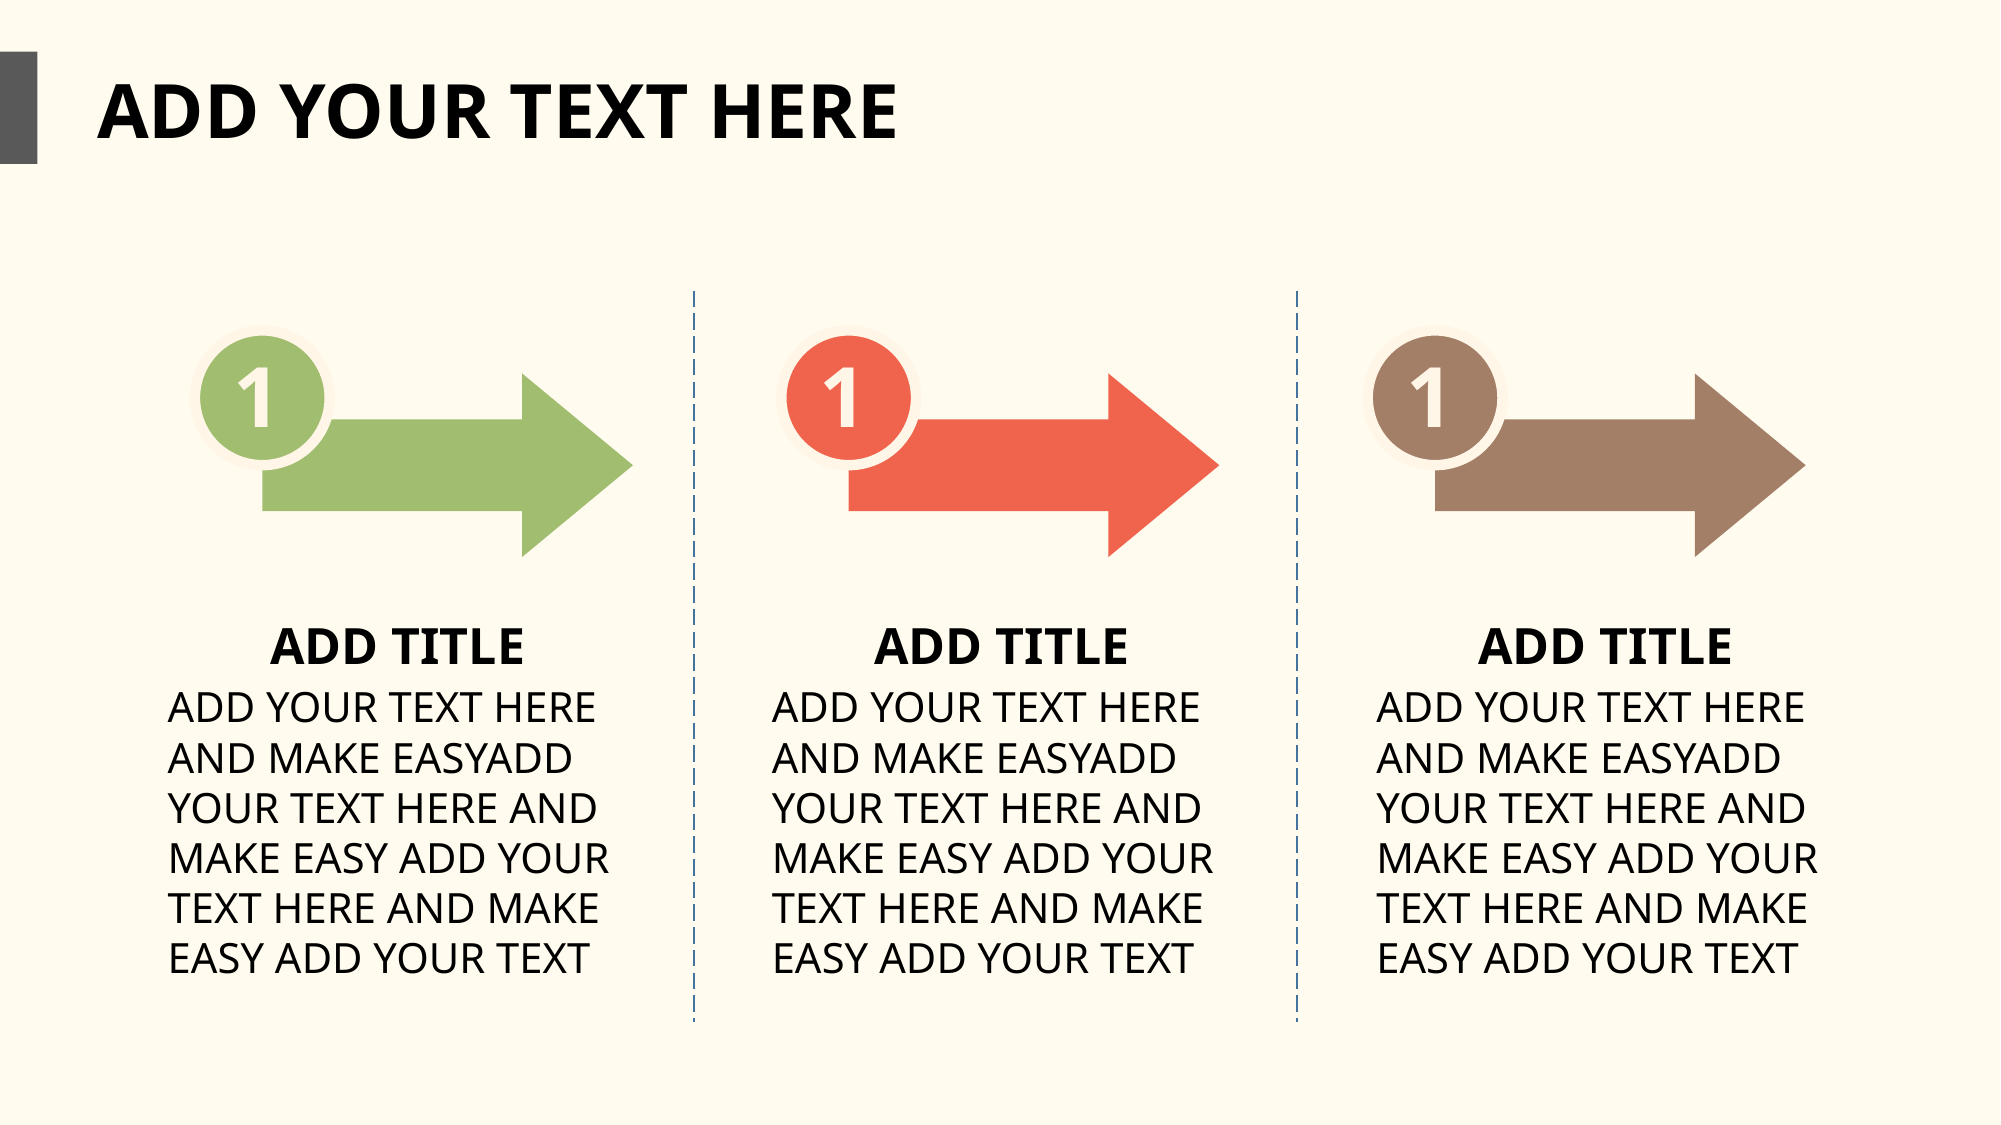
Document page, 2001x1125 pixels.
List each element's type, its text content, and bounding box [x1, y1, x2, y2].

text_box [757, 607, 1273, 1043]
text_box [152, 607, 669, 1043]
text_box ADD YOUR TEXT HERE [82, 55, 915, 161]
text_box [1361, 607, 1878, 1043]
text_box [0, 51, 38, 165]
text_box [781, 330, 1220, 557]
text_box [1367, 330, 1806, 557]
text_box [194, 330, 633, 557]
